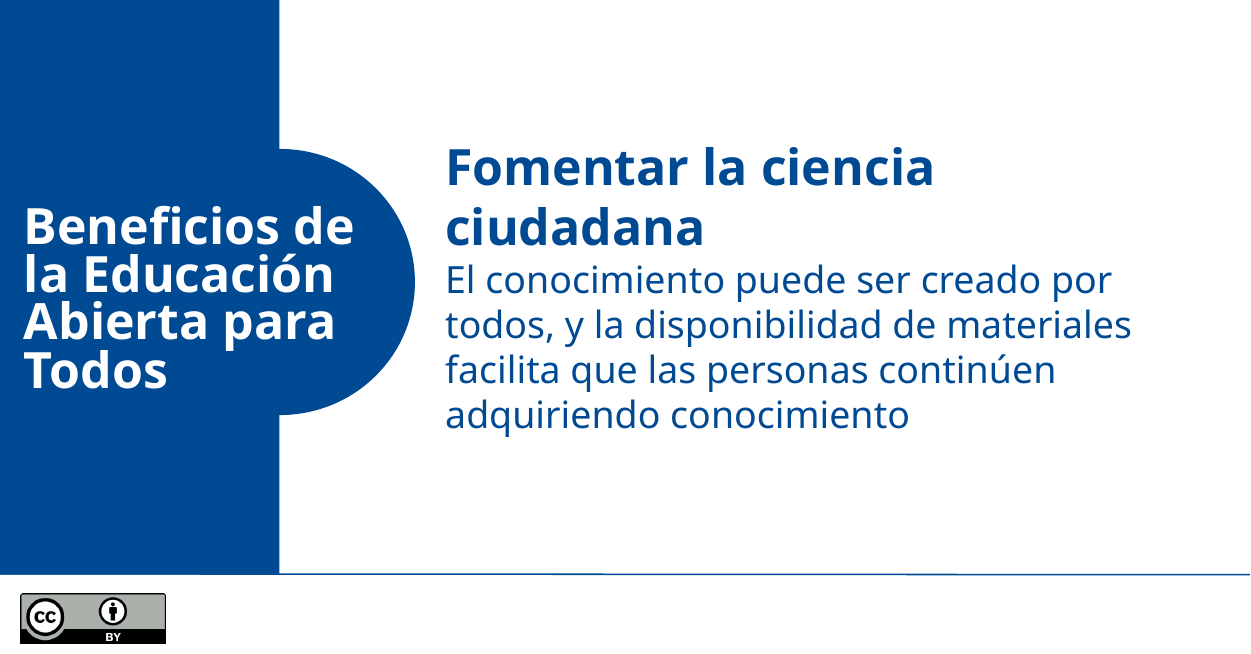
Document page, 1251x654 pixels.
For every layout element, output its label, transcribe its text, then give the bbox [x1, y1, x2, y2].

text_box Beneficios de la Educación Abierta para Todos [8, 190, 379, 413]
text_box [379, 191, 415, 373]
picture [20, 592, 166, 645]
text_box [0, 0, 280, 573]
text_box Fomentar la ciencia ciudadana El conocimiento puede ser creado por todos, y la disponibilidad de materiales facilita que las personas continúen adquiriendo conocimiento [430, 120, 1180, 451]
text_box [183, 148, 378, 190]
text_box [0, 582, 1250, 654]
